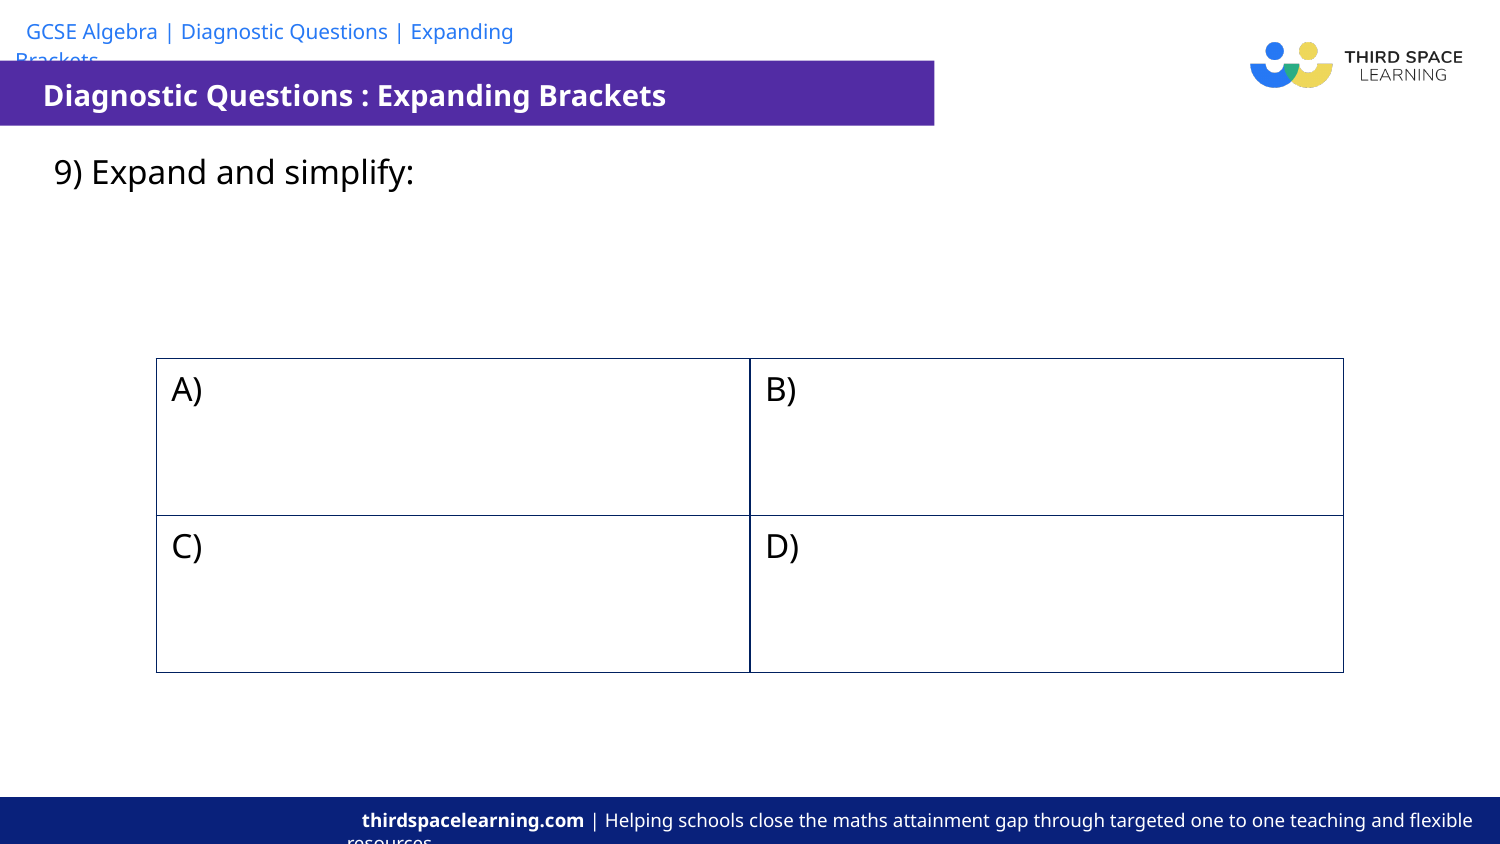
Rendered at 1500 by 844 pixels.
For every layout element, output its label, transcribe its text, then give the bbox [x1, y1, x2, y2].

picture [1250, 33, 1465, 99]
text_box Diagnostic Questions : Expanding Brackets [27, 61, 778, 127]
